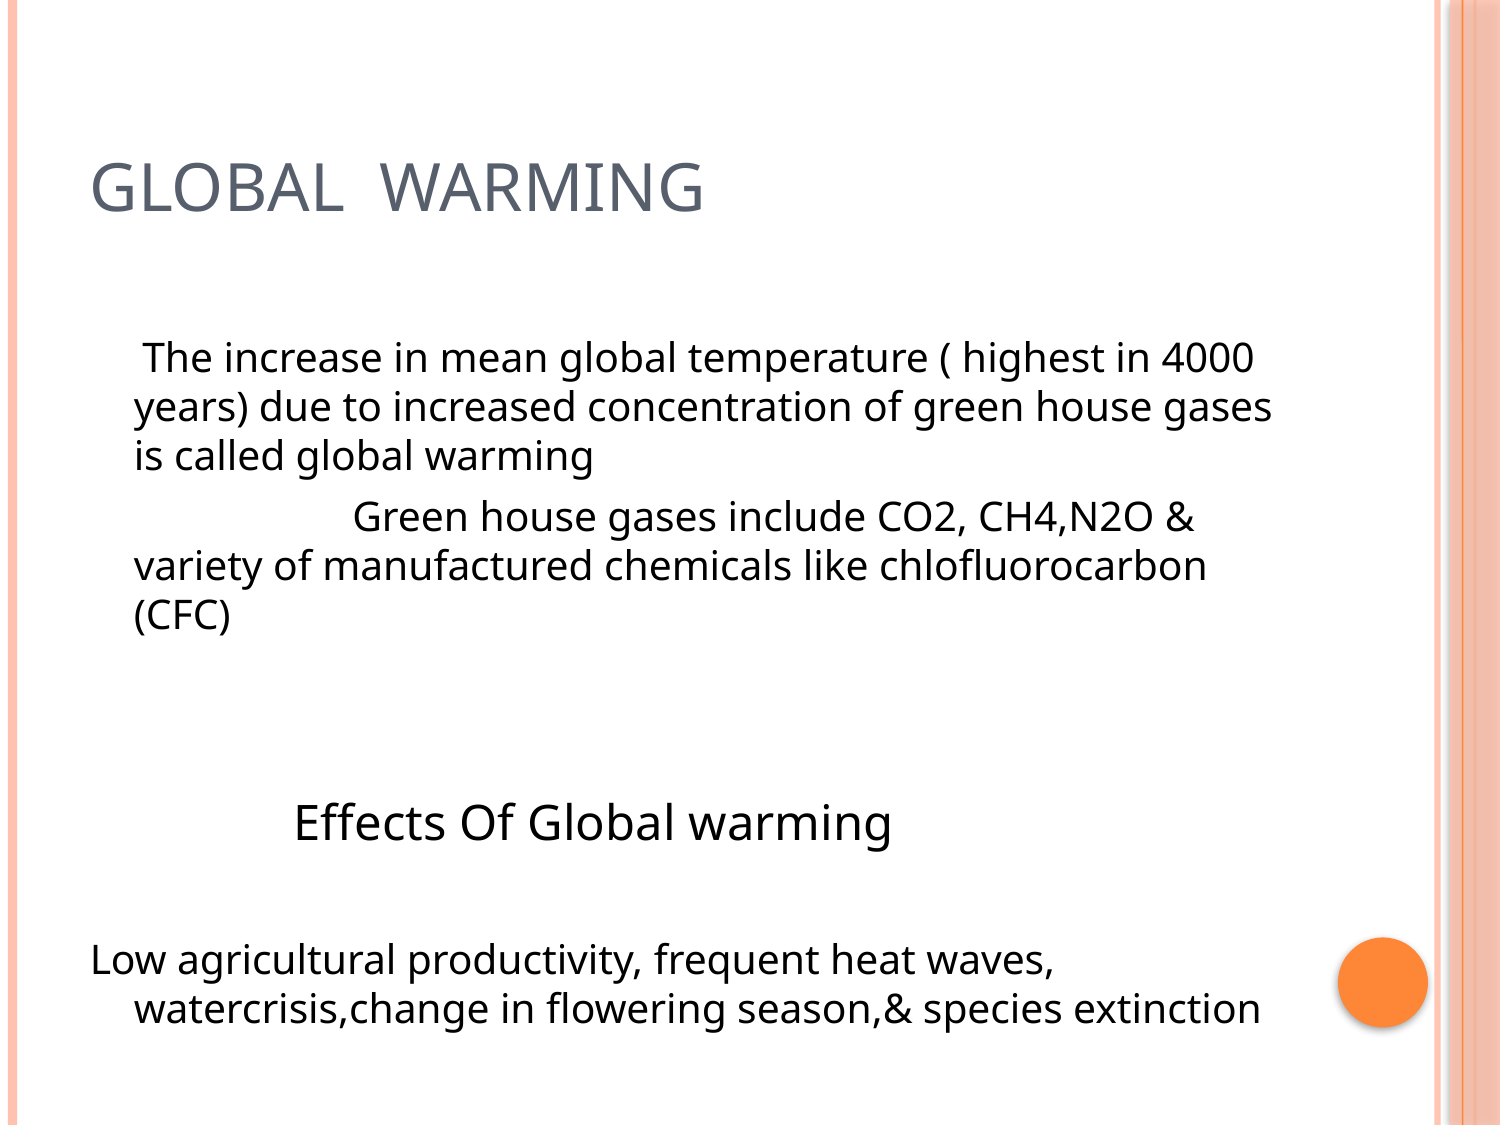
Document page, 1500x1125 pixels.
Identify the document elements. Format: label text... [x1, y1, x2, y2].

list The increase in mean global temperature ( highest in 4000 years) due to increased concentration of green house gases is called global warming Green house gases include CO2, CH4,N2O & variety of manufactured chemicals like chlofluorocarbon (CFC) Effects Of Global warming Low agricultural productivity, frequent heat waves, watercrisis,change in flowering season,& species extinction [75, 262, 1300, 1062]
title GLOBAL WARMING [75, 45, 1300, 233]
